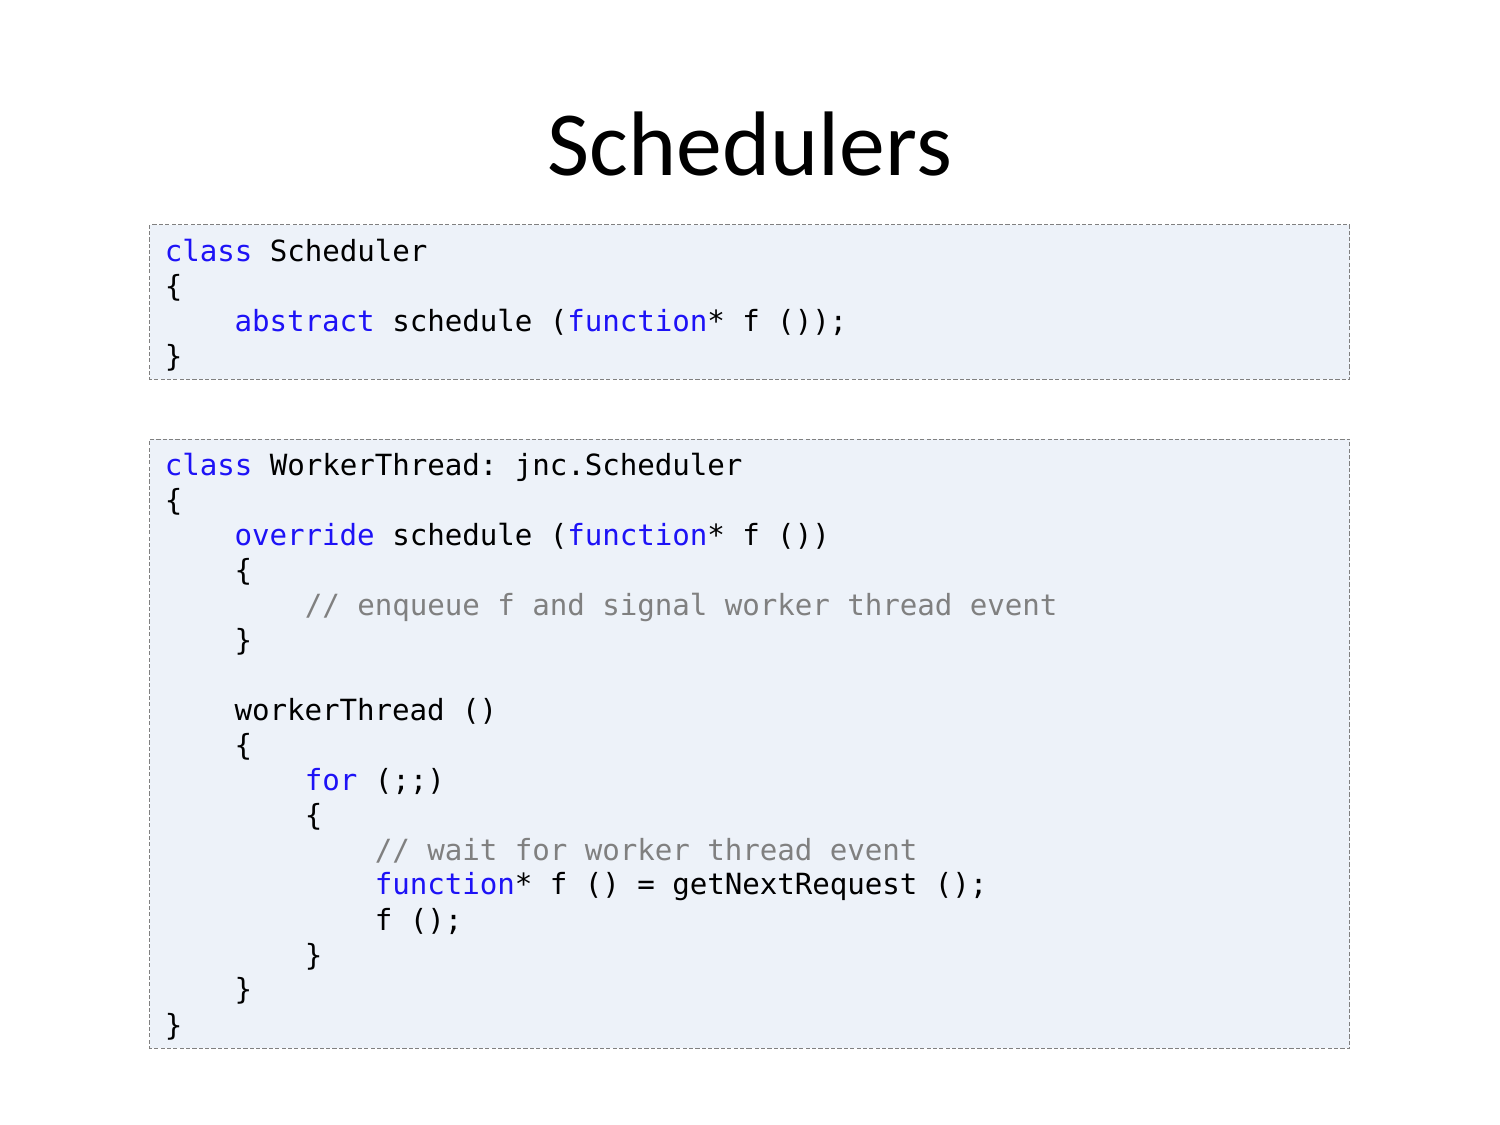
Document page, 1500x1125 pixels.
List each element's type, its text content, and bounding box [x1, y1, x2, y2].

text_box class WorkerThread: jnc.Scheduler { override schedule (function* f ()) { // enqueue f and signal worker thread event } workerThread () { for (;;) { // wait for worker thread event function* f () = getNextRequest (); f (); } } } [149, 439, 1350, 1049]
text_box class Scheduler { abstract schedule (function* f ()); } [149, 224, 1350, 380]
title Schedulers [75, 45, 1425, 233]
